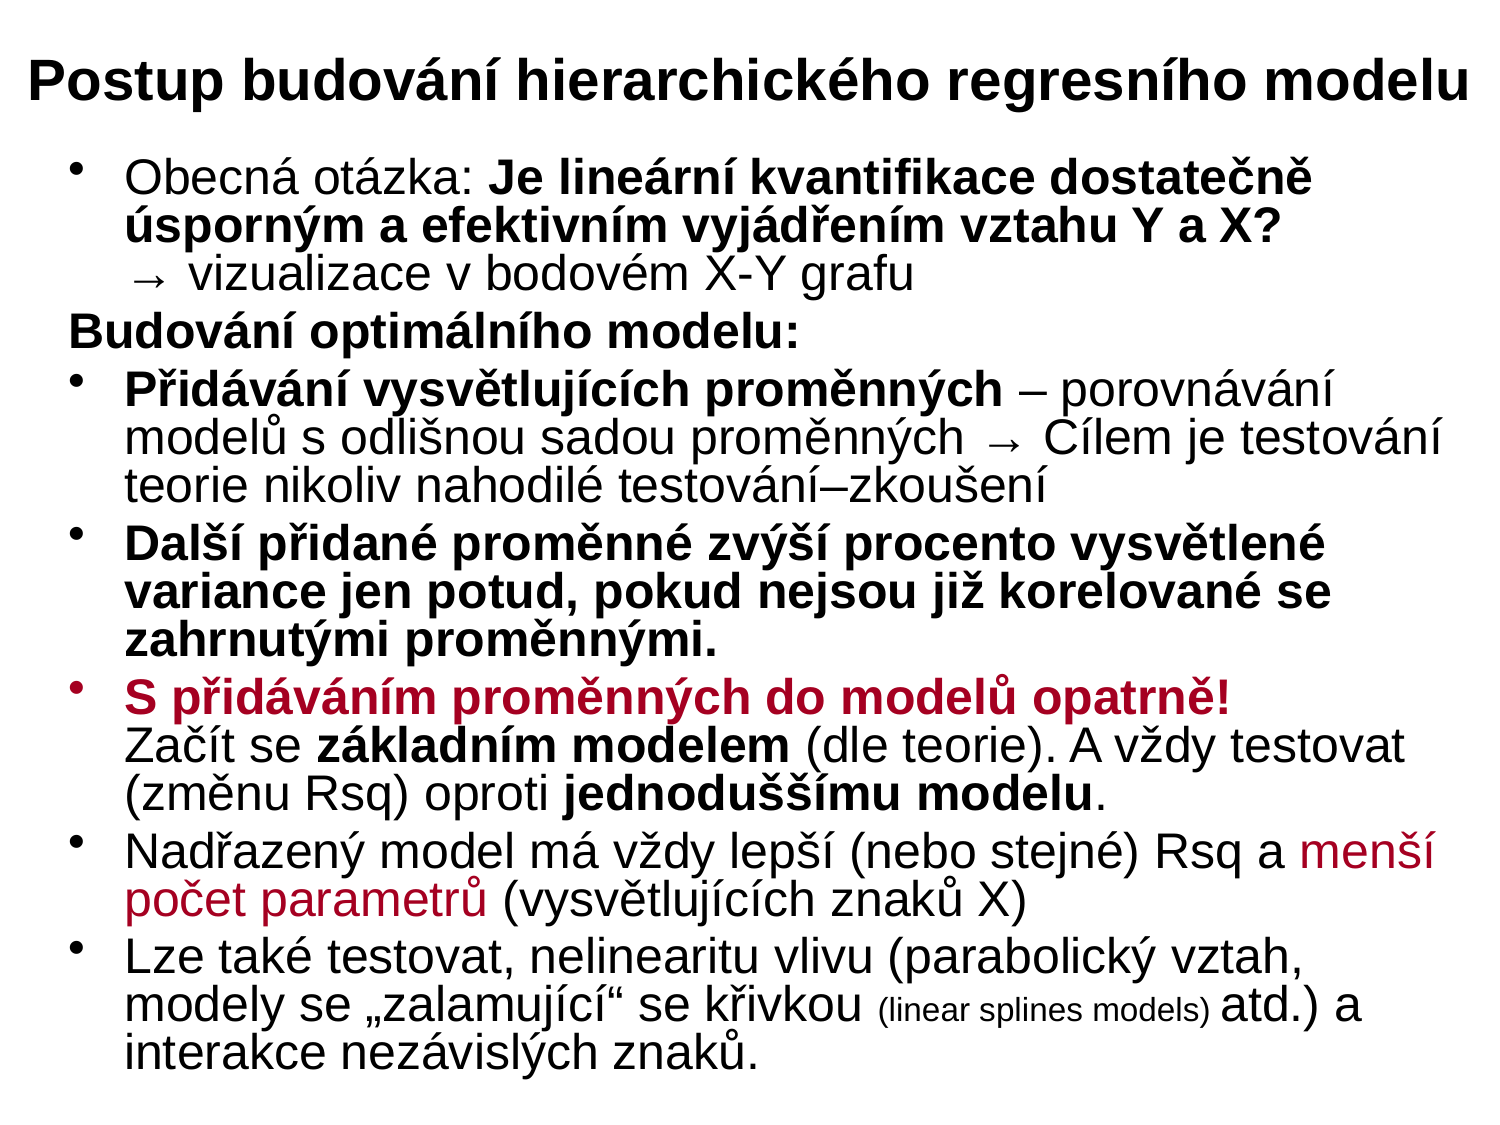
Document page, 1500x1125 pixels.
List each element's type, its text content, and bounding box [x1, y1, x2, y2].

list Obecná otázka: Je lineární kvantifikace dostatečně úsporným a efektivním vyjádřením vztahu Y a X? → vizualizace v bodovém X-Y grafu Budování optimálního modelu: Přidávání vysvětlujících proměnných – porovnávání modelů s odlišnou sadou proměnných → Cílem je testování teorie nikoliv nahodilé testování–zkoušení Další přidané proměnné zvýší procento vysvětlené variance jen potud, pokud nejsou již korelované se zahrnutými proměnnými. S přidáváním proměnných do modelů opatrně! Začít se základním modelem (dle teorie). A vždy testovat (změnu Rsq) oproti jednoduššímu modelu. Nadřazený model má vždy lepší (nebo stejné) Rsq a menší počet parametrů (vysvětlujících znaků X) Lze také testovat, nelinearitu vlivu (parabolický vztah, modely se „zalamující“ se křivkou (linear splines models) atd.) a interakce nezávislých znaků. [53, 148, 1471, 1125]
title Postup budování hierarchického regresního modelu [0, 19, 1500, 135]
